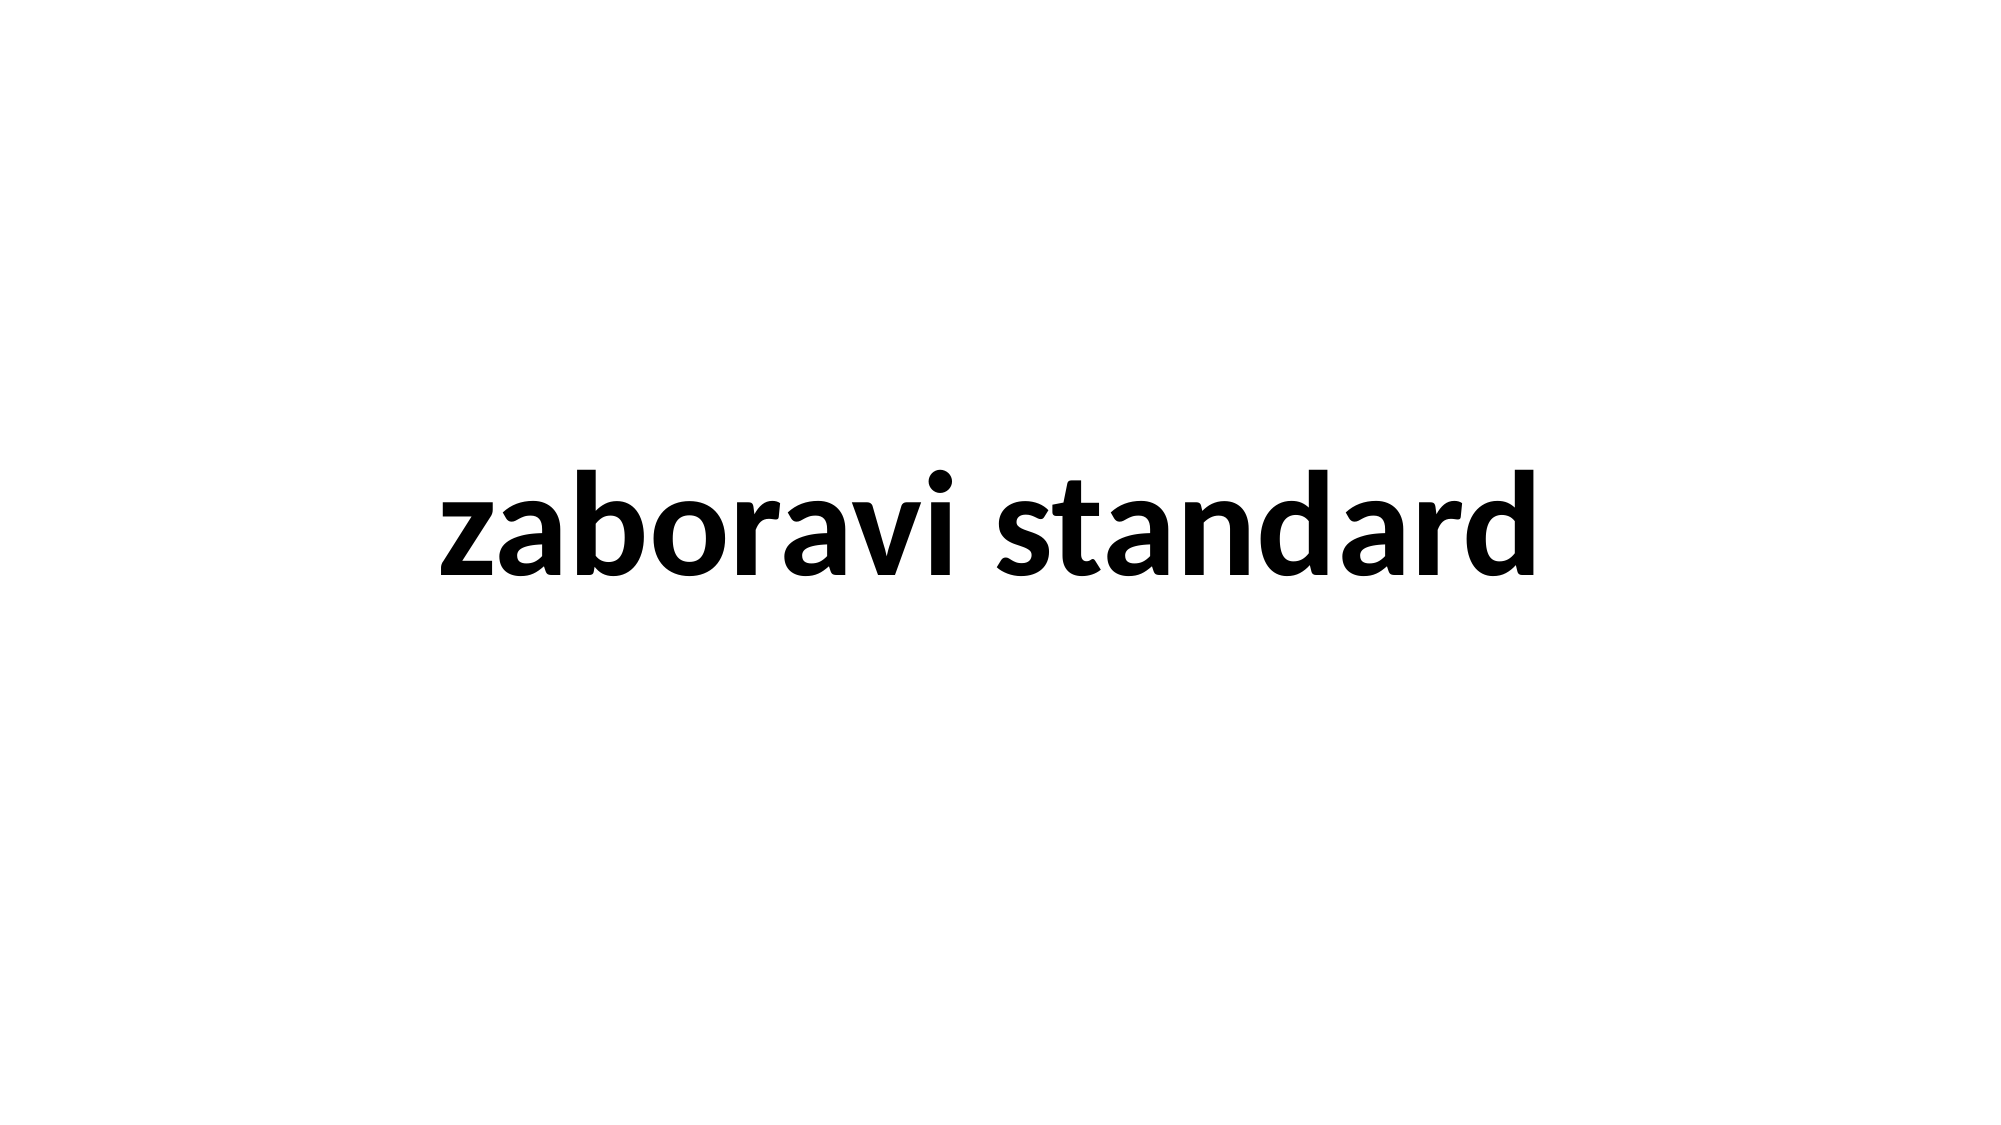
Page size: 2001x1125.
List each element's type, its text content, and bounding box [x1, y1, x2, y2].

text_box zaboravi standard [422, 418, 1567, 614]
